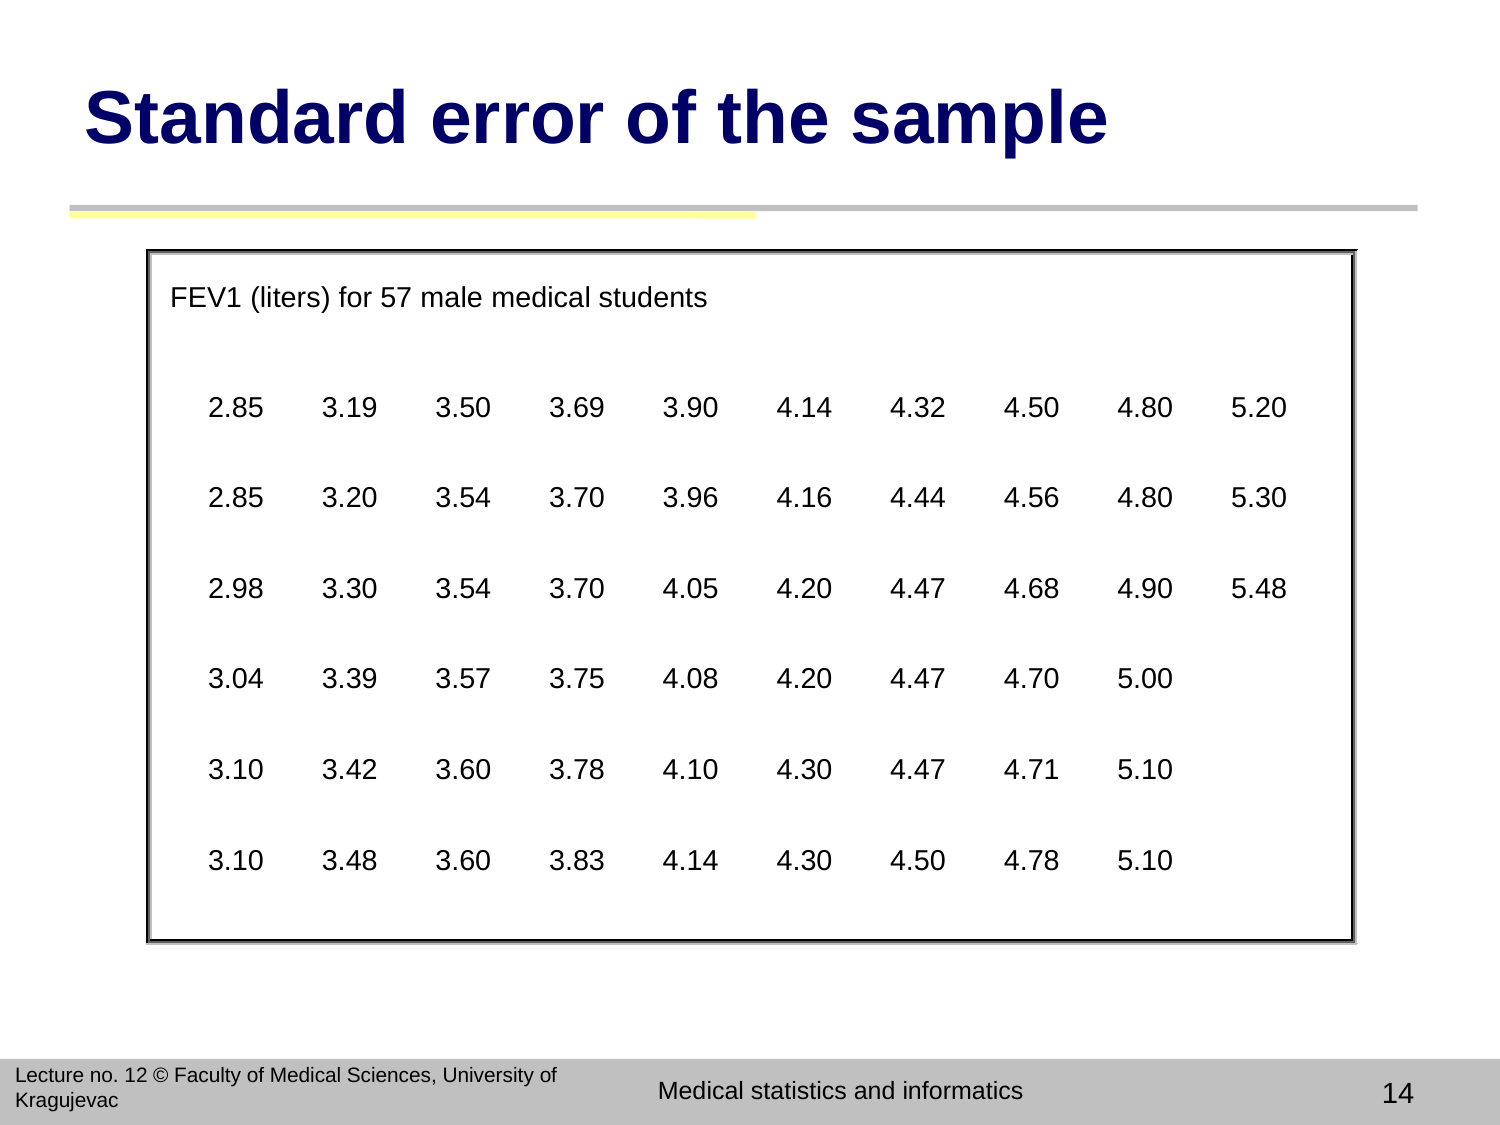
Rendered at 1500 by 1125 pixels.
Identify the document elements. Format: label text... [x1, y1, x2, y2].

slide_number 14 [1181, 1066, 1430, 1125]
title Standard error of the sample [69, 19, 1426, 208]
slide_number Lecture no. 12 © Faculty of Medical Sciences, University of Kragujevac [0, 1053, 601, 1108]
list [58, 248, 1444, 996]
footer Medical statistics and informatics [512, 1066, 1170, 1125]
